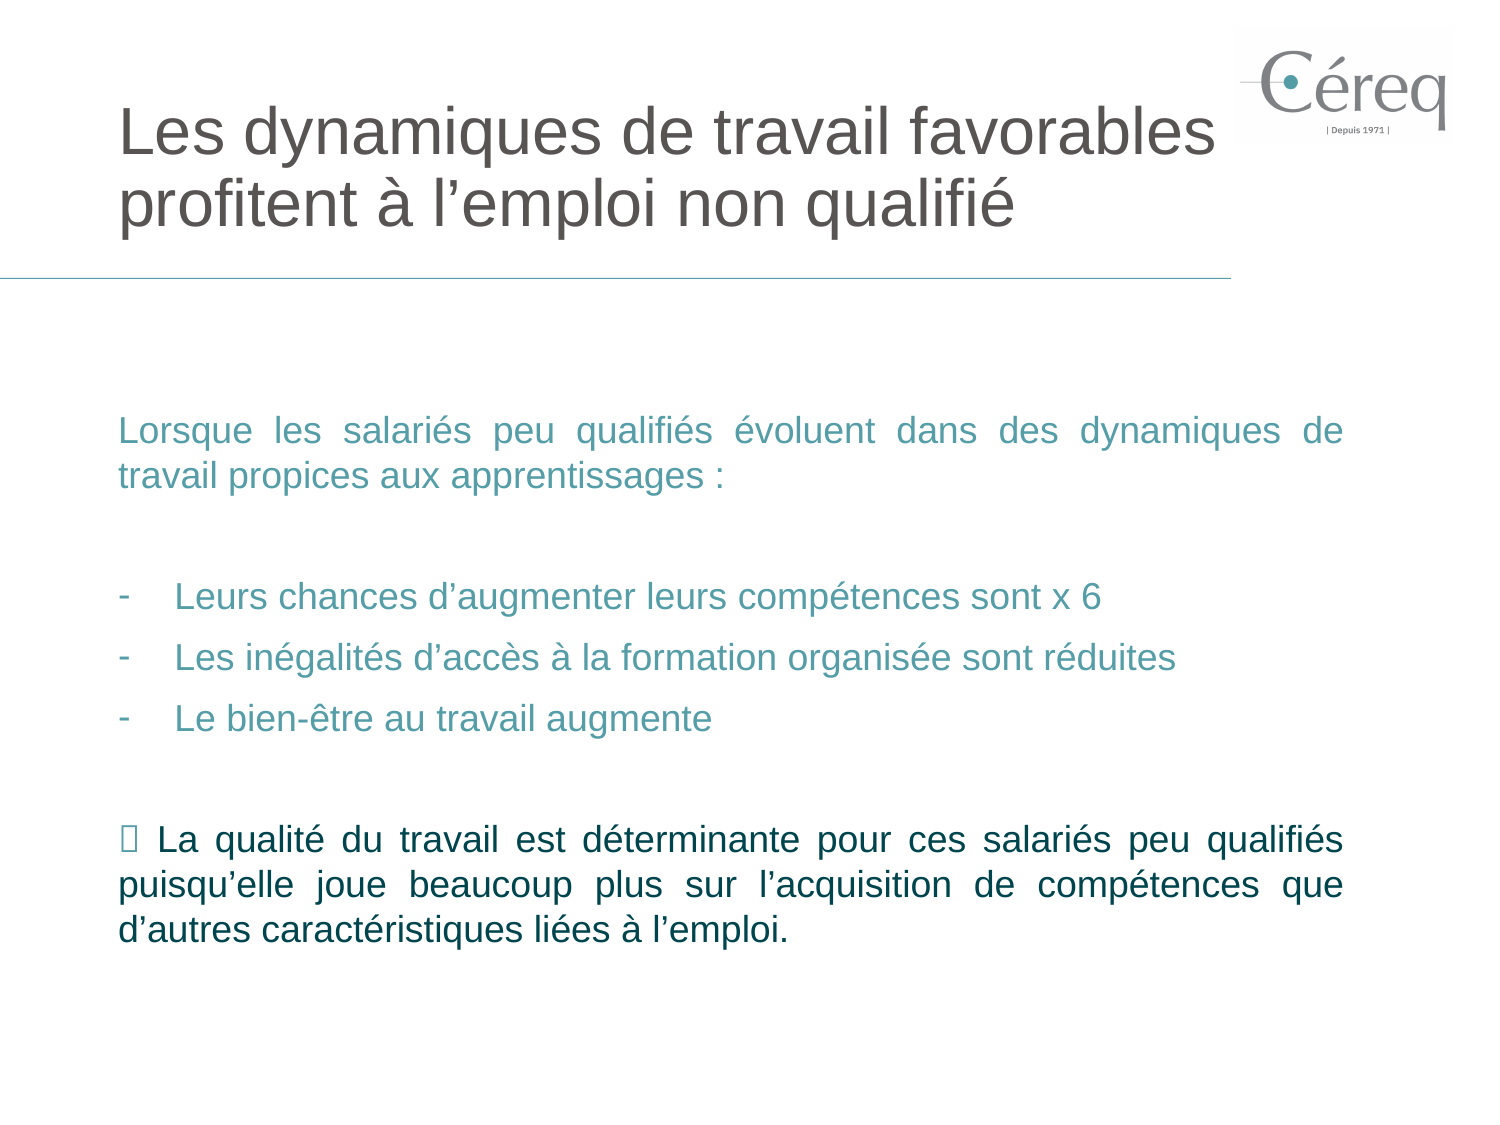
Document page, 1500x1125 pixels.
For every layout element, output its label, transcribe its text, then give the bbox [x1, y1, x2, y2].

picture [1234, 26, 1453, 143]
title Les dynamiques de travail favorables profitent à l’emploi non qualifié [103, 59, 1397, 278]
list Lorsque les salariés peu qualifiés évoluent dans des dynamiques de travail propices aux apprentissages : Leurs chances d’augmenter leurs compétences sont x 6 Les inégalités d’accès à la formation organisée sont réduites Le bien-être au travail augmente  La qualité du travail est déterminante pour ces salariés peu qualifiés puisqu’elle joue beaucoup plus sur l’acquisition de compétences que d’autres caractéristiques liées à l’emploi. [103, 398, 1360, 996]
